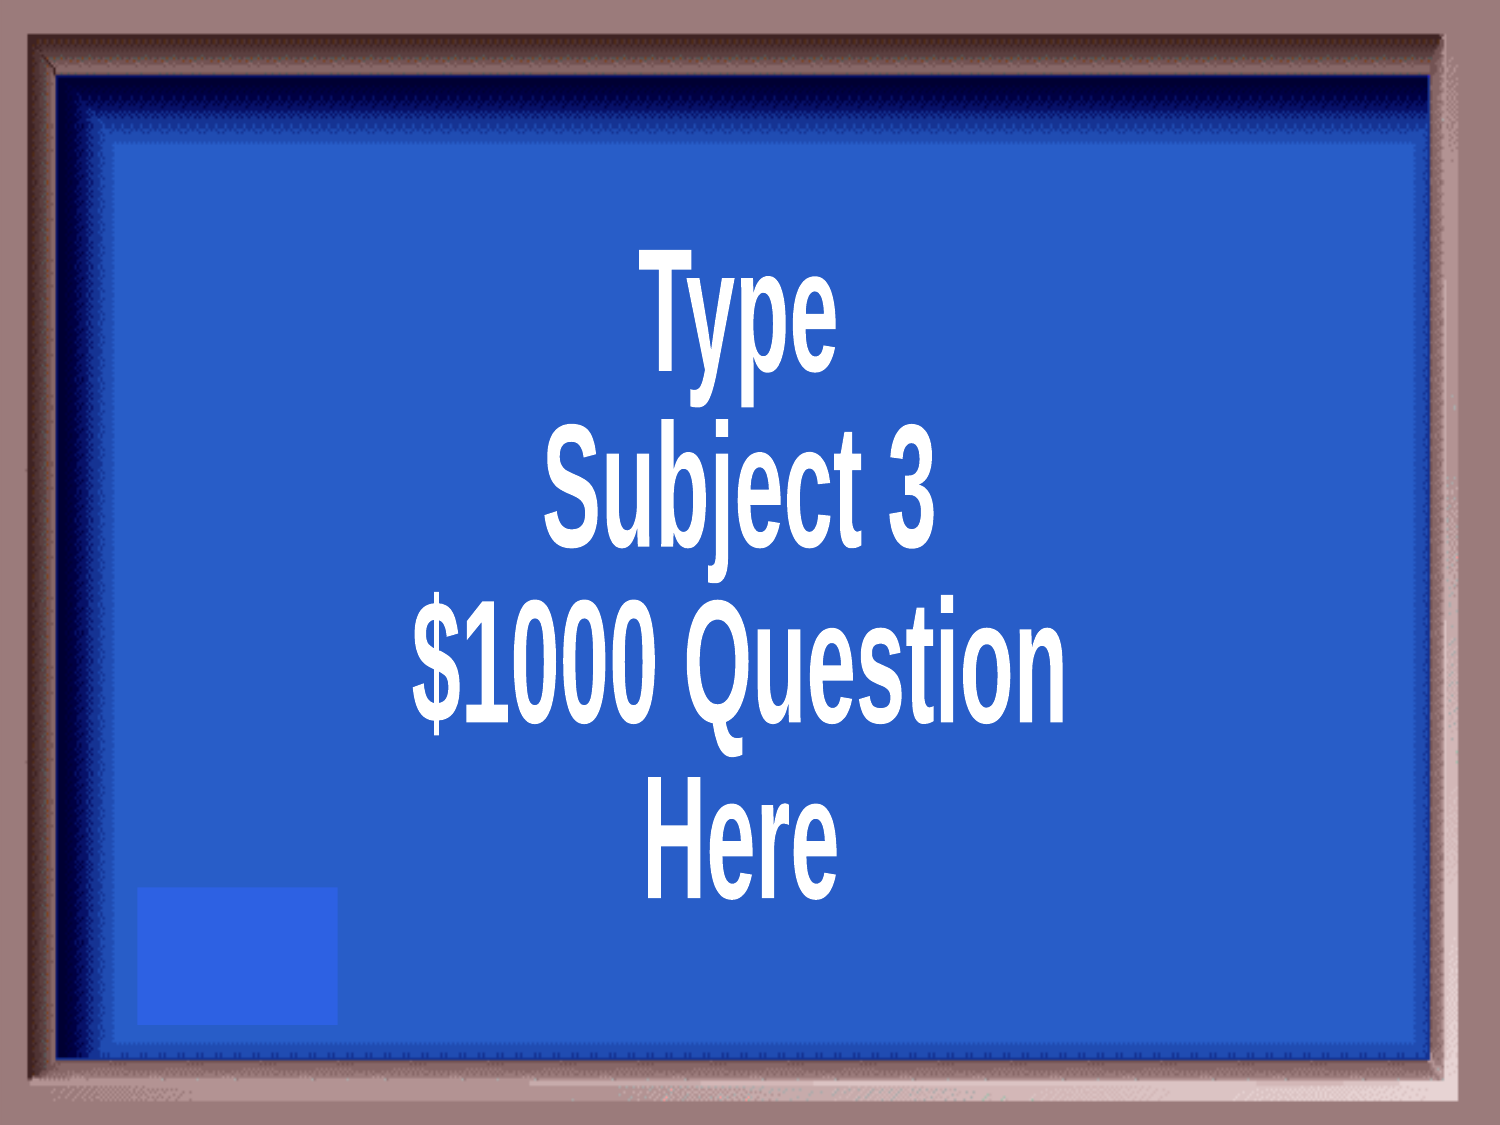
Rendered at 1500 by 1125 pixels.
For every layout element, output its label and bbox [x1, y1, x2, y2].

text_box [137, 887, 338, 1025]
picture [0, 0, 1500, 1125]
